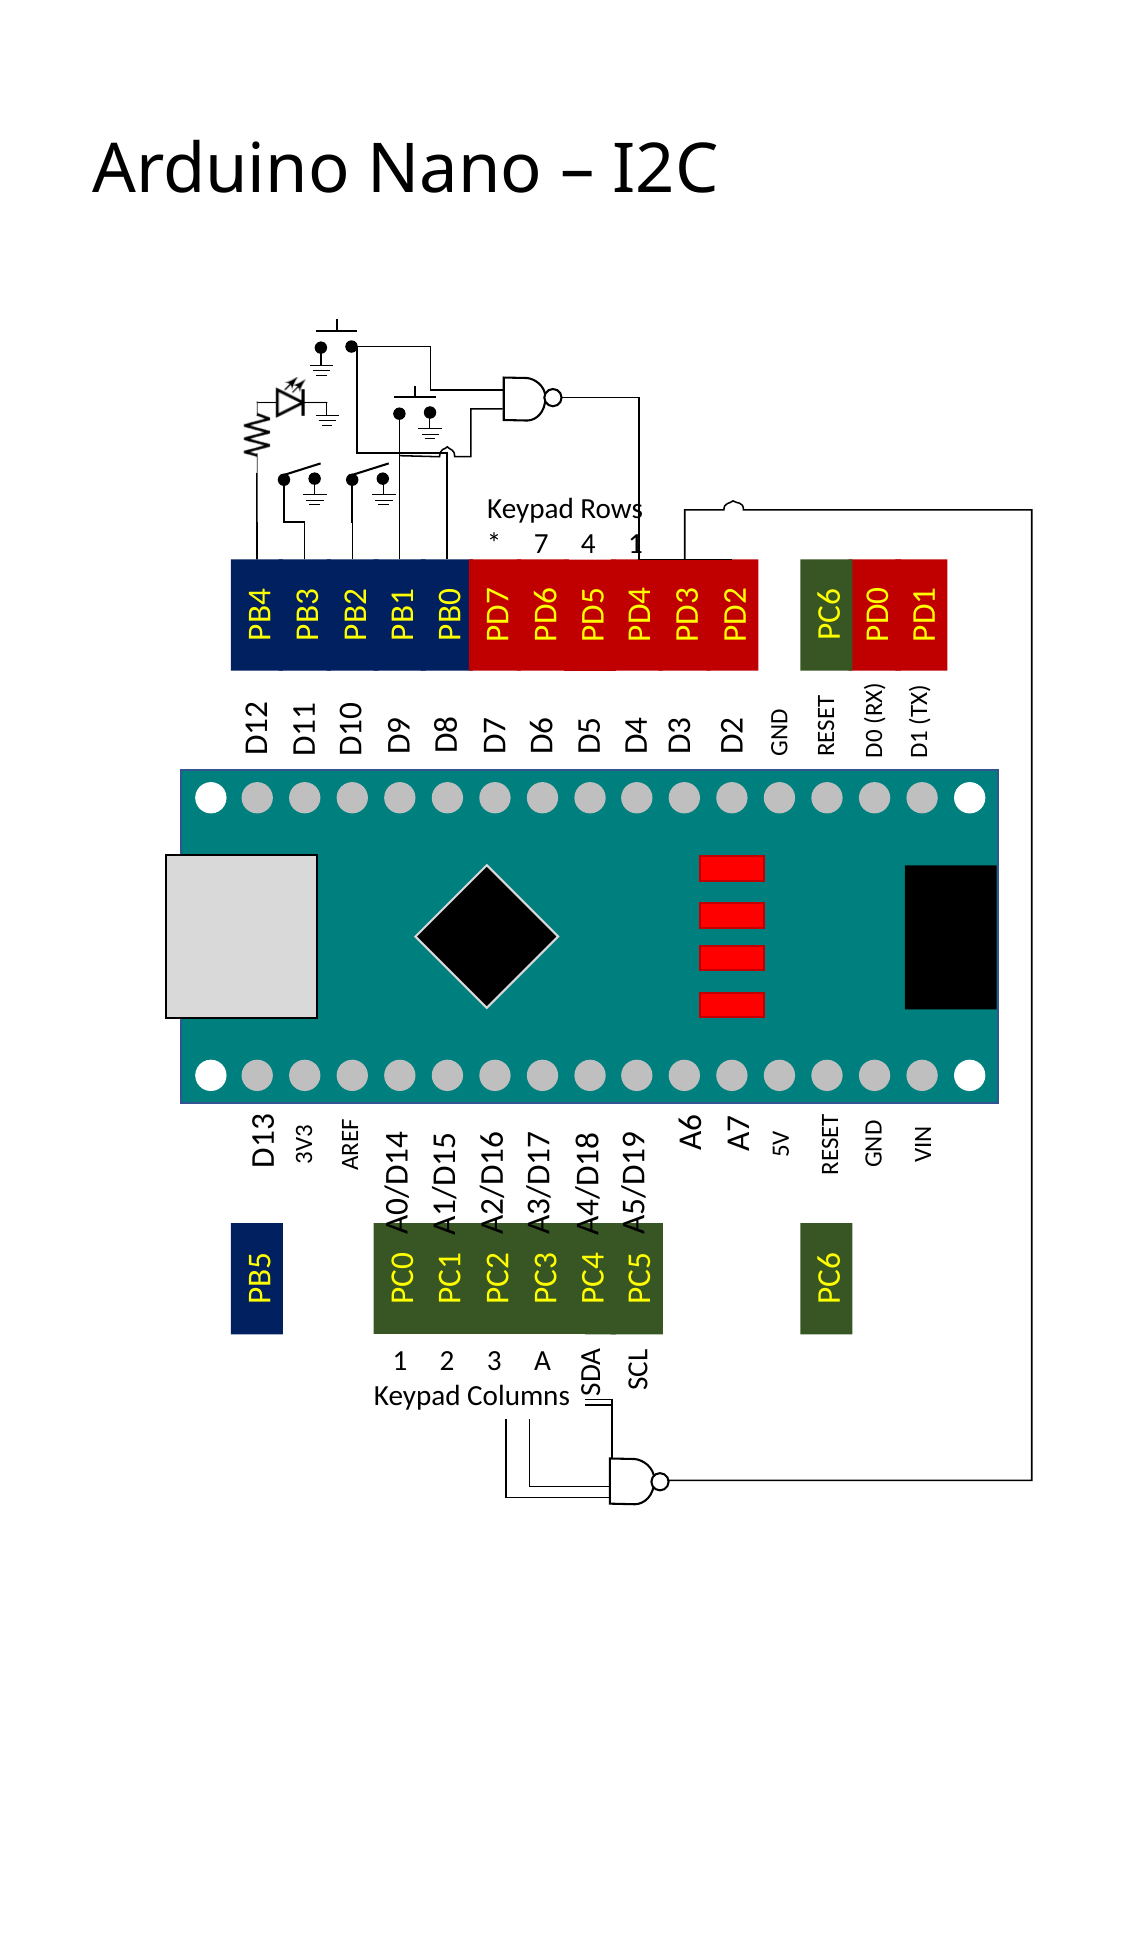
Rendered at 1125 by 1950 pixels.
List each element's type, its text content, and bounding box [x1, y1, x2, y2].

title Arduino Nano – I2C [77, 103, 1048, 238]
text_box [165, 319, 1032, 1505]
